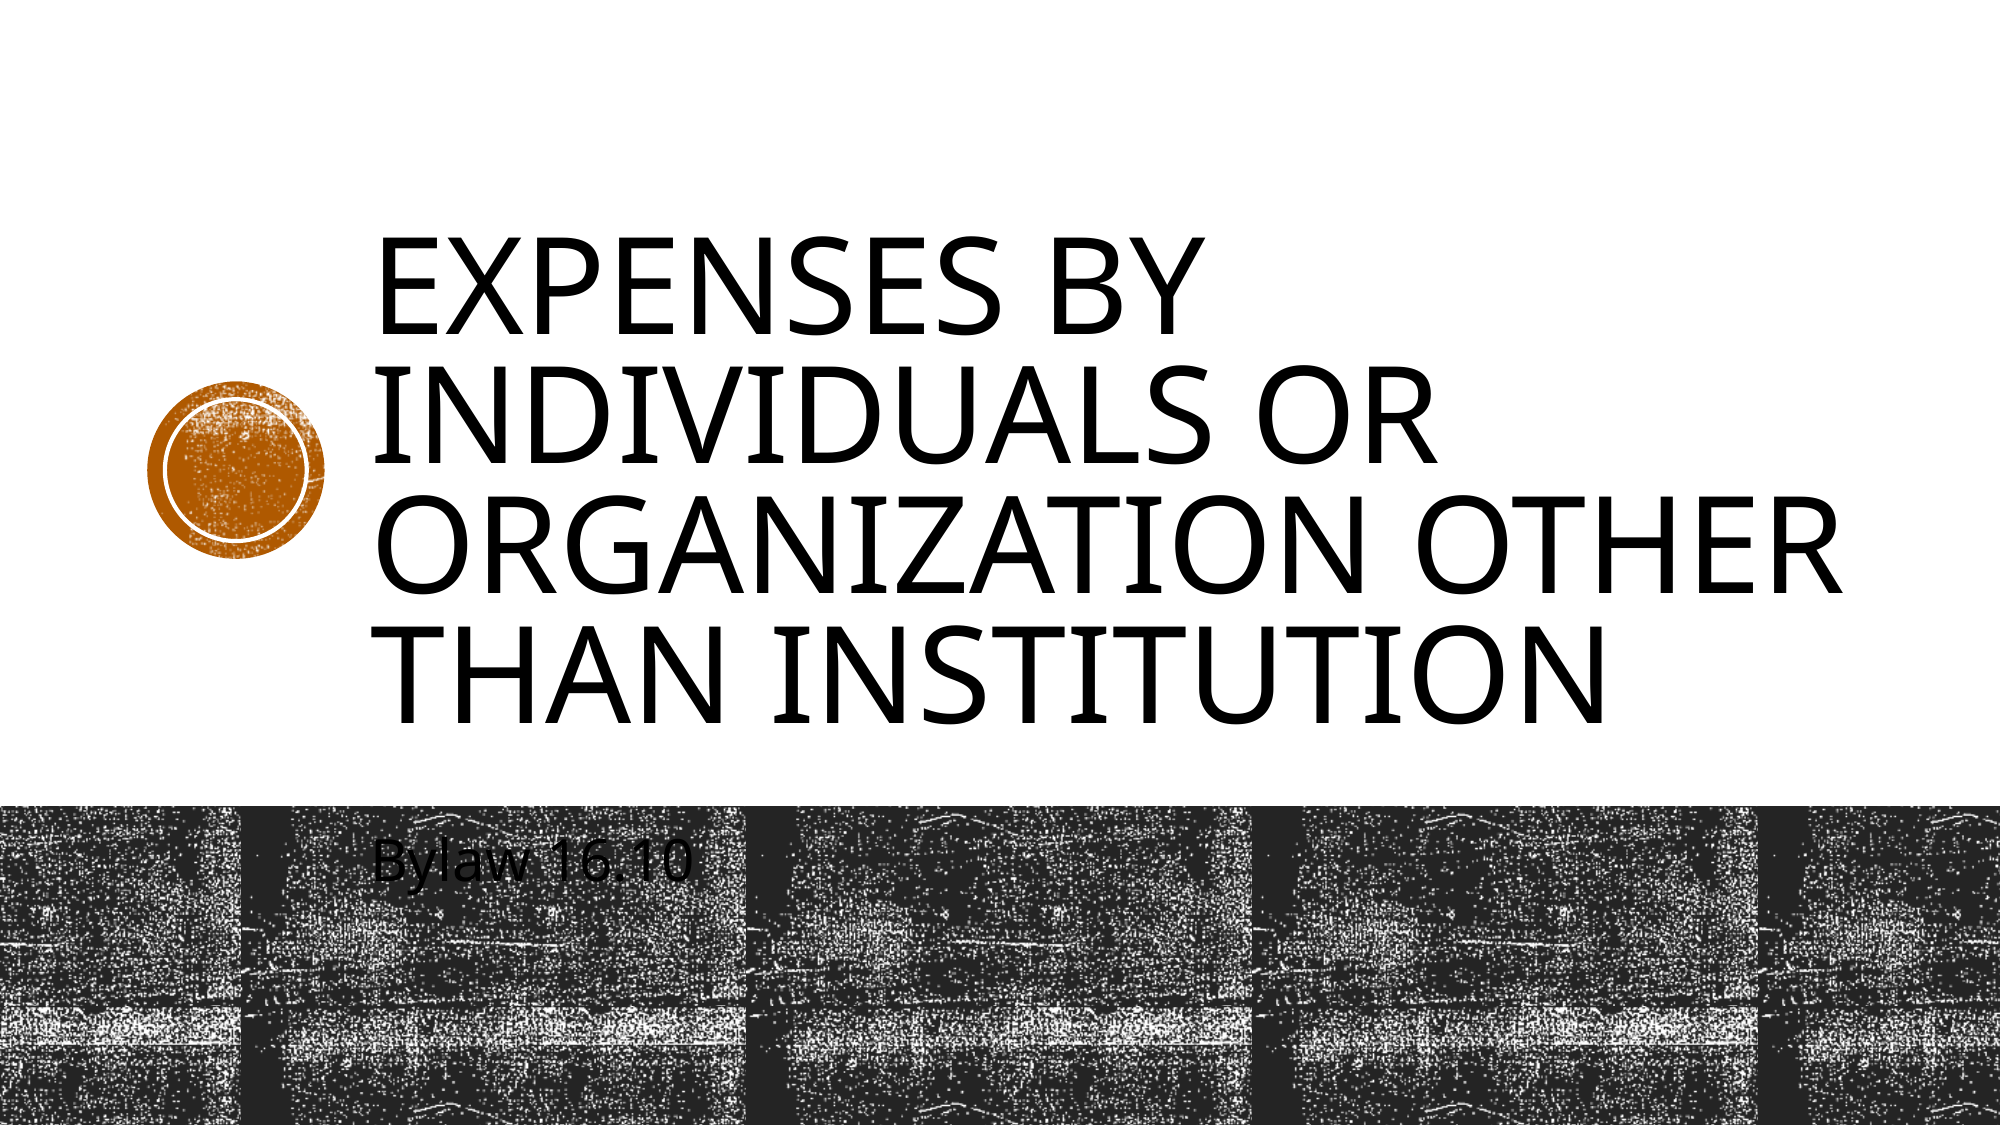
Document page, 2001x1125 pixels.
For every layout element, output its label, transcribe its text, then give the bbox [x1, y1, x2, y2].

list Bylaw 16.10 [355, 823, 1841, 999]
title Expenses by Individuals or Organization other than Institution [355, 201, 1878, 779]
